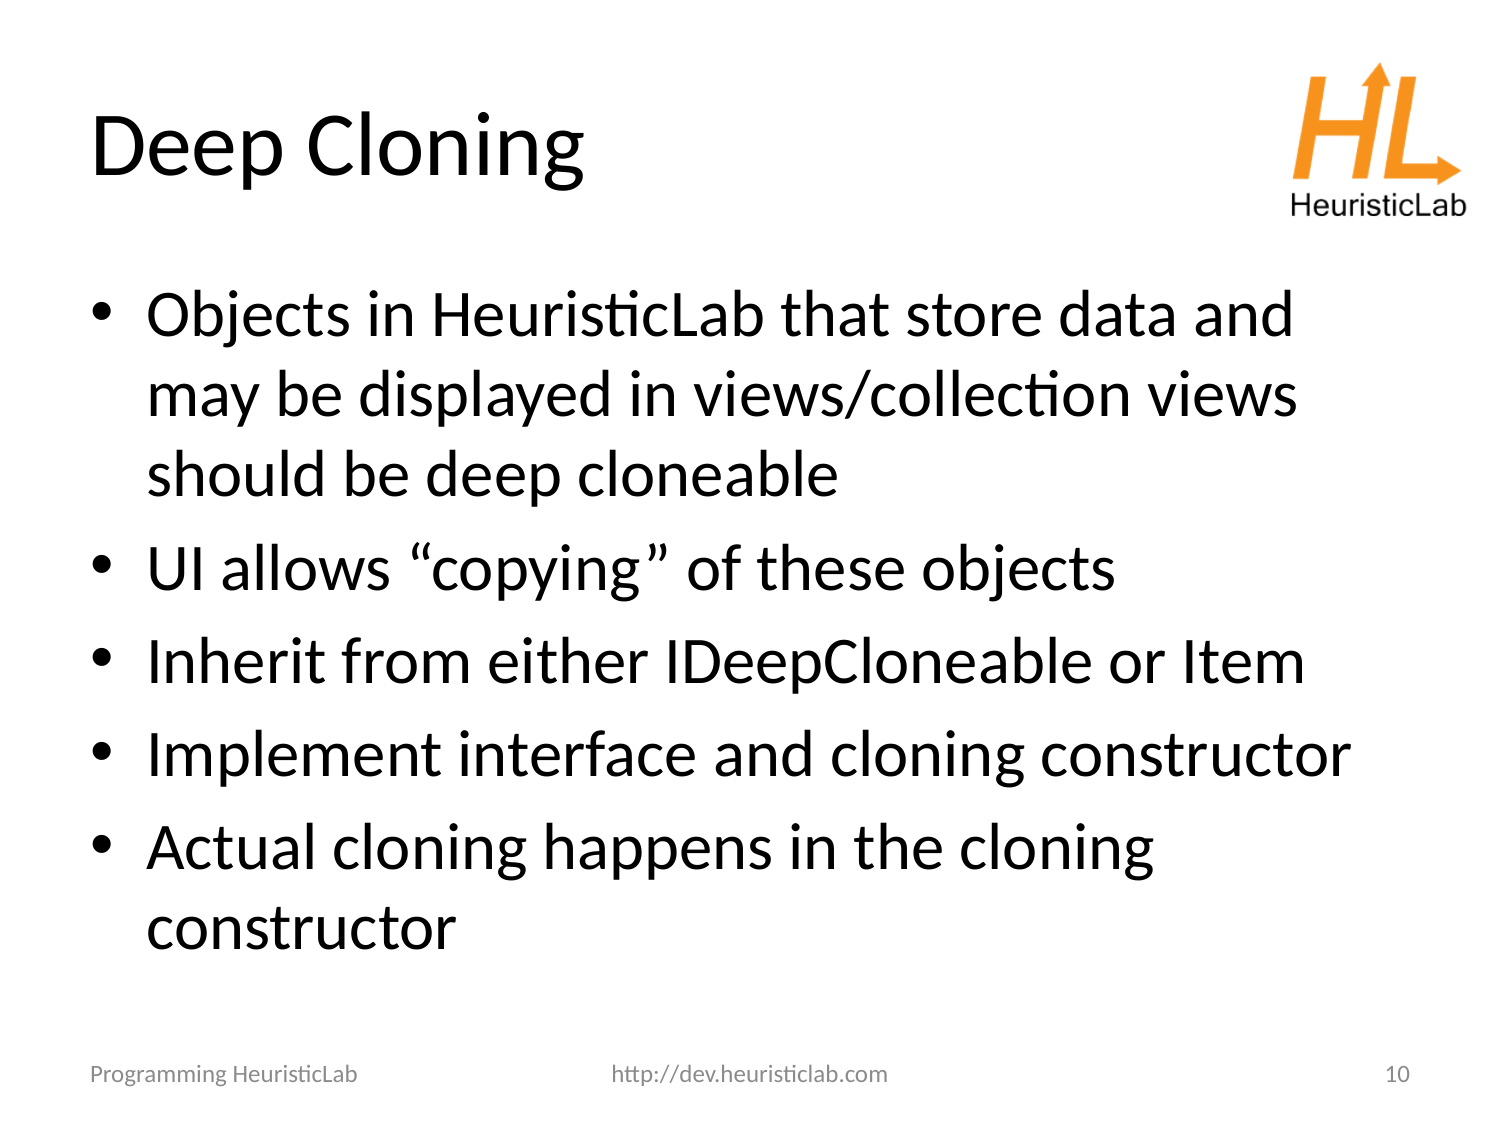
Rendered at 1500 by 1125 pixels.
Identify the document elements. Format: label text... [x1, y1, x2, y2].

footer http://dev.heuristiclab.com [512, 1042, 988, 1103]
list Objects in HeuristicLab that store data and may be displayed in views/collection views should be deep cloneable UI allows “copying” of these objects Inherit from either IDeepCloneable or Item Implement interface and cloning constructor Actual cloning happens in the cloning constructor [75, 262, 1425, 1005]
title Deep Cloning [75, 45, 1282, 233]
slide_number Programming HeuristicLab [75, 1042, 425, 1103]
slide_number 10 [1074, 1042, 1425, 1103]
picture [1281, 27, 1474, 244]
